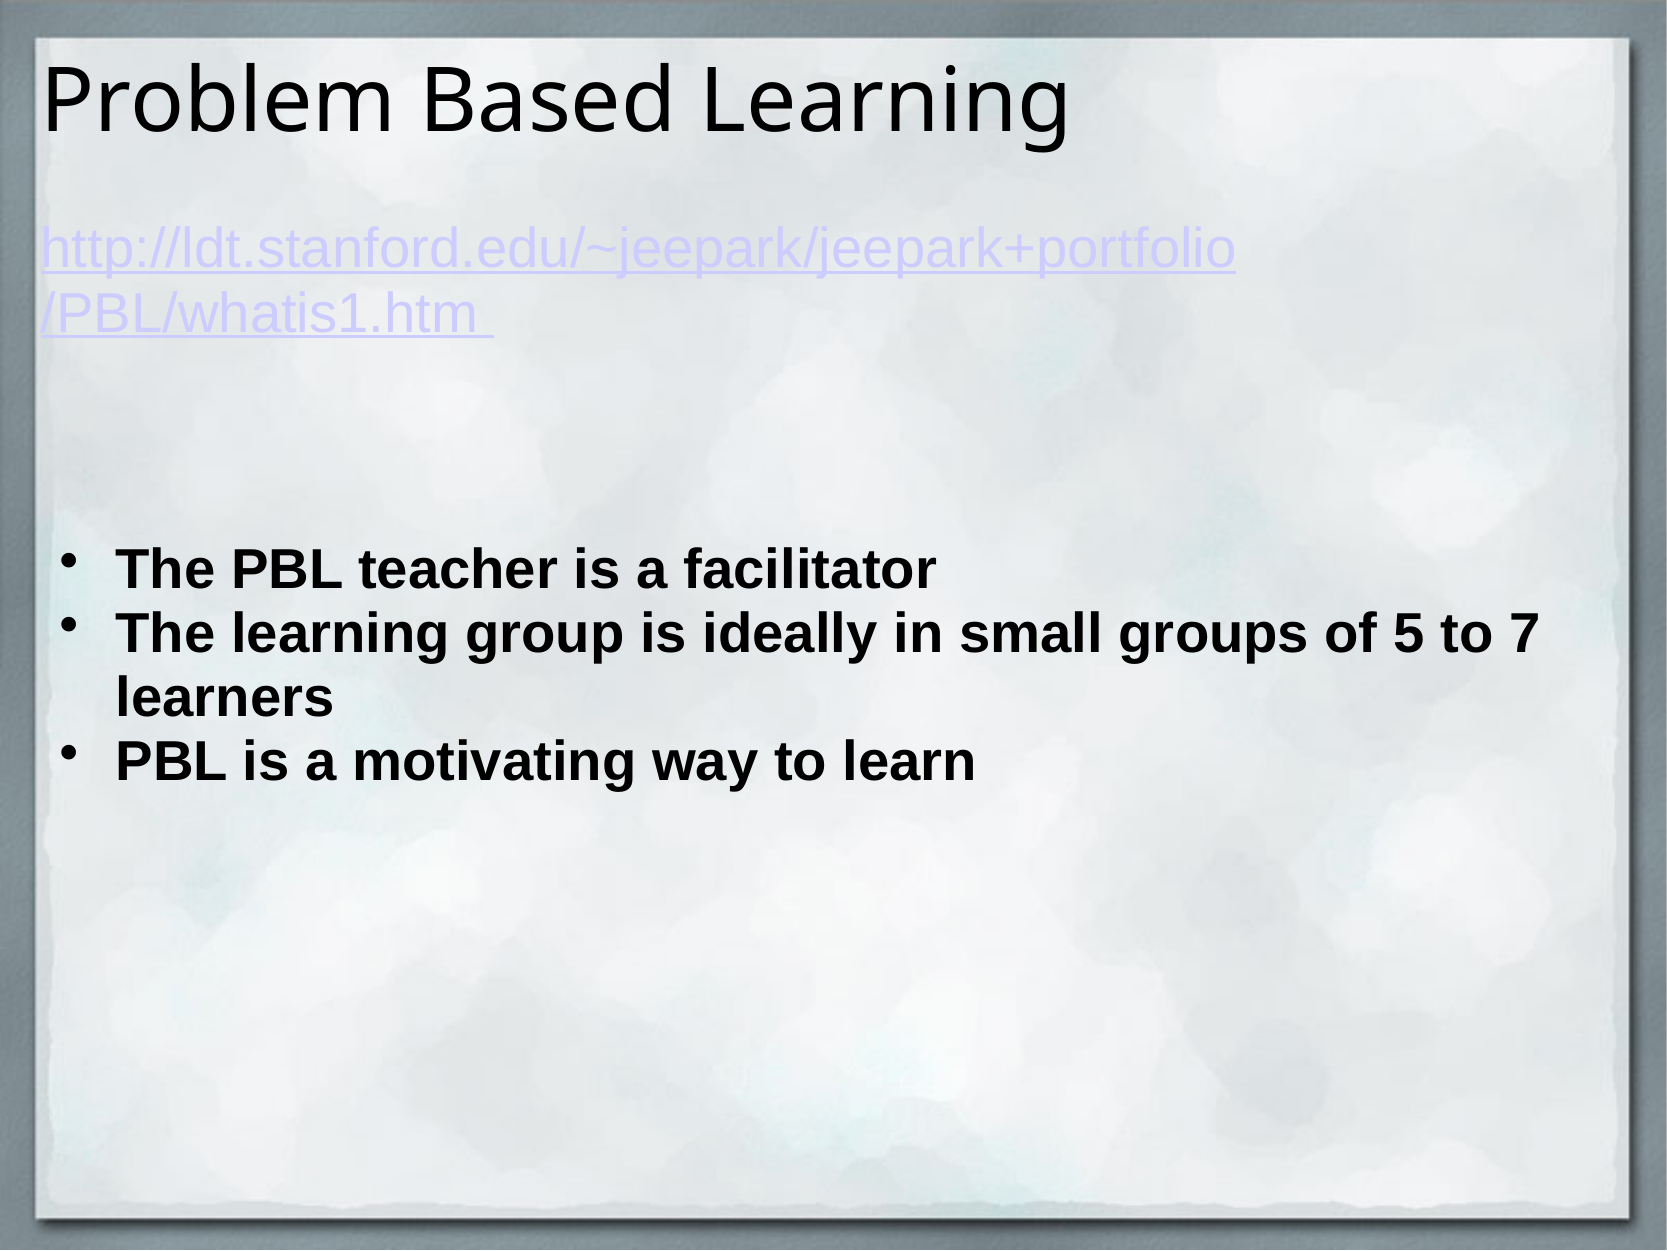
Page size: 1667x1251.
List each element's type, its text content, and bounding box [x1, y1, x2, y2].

picture [0, 0, 1667, 1250]
title Problem Based Learning [40, 50, 1626, 200]
list http://ldt.stanford.edu/~jeepark/jeepark+portfolio/PBL/whatis1.htm The PBL teacher is a facilitator The learning group is ideally in small groups of 5 to 7 learners PBL is a motivating way to learn [40, 216, 1628, 1250]
